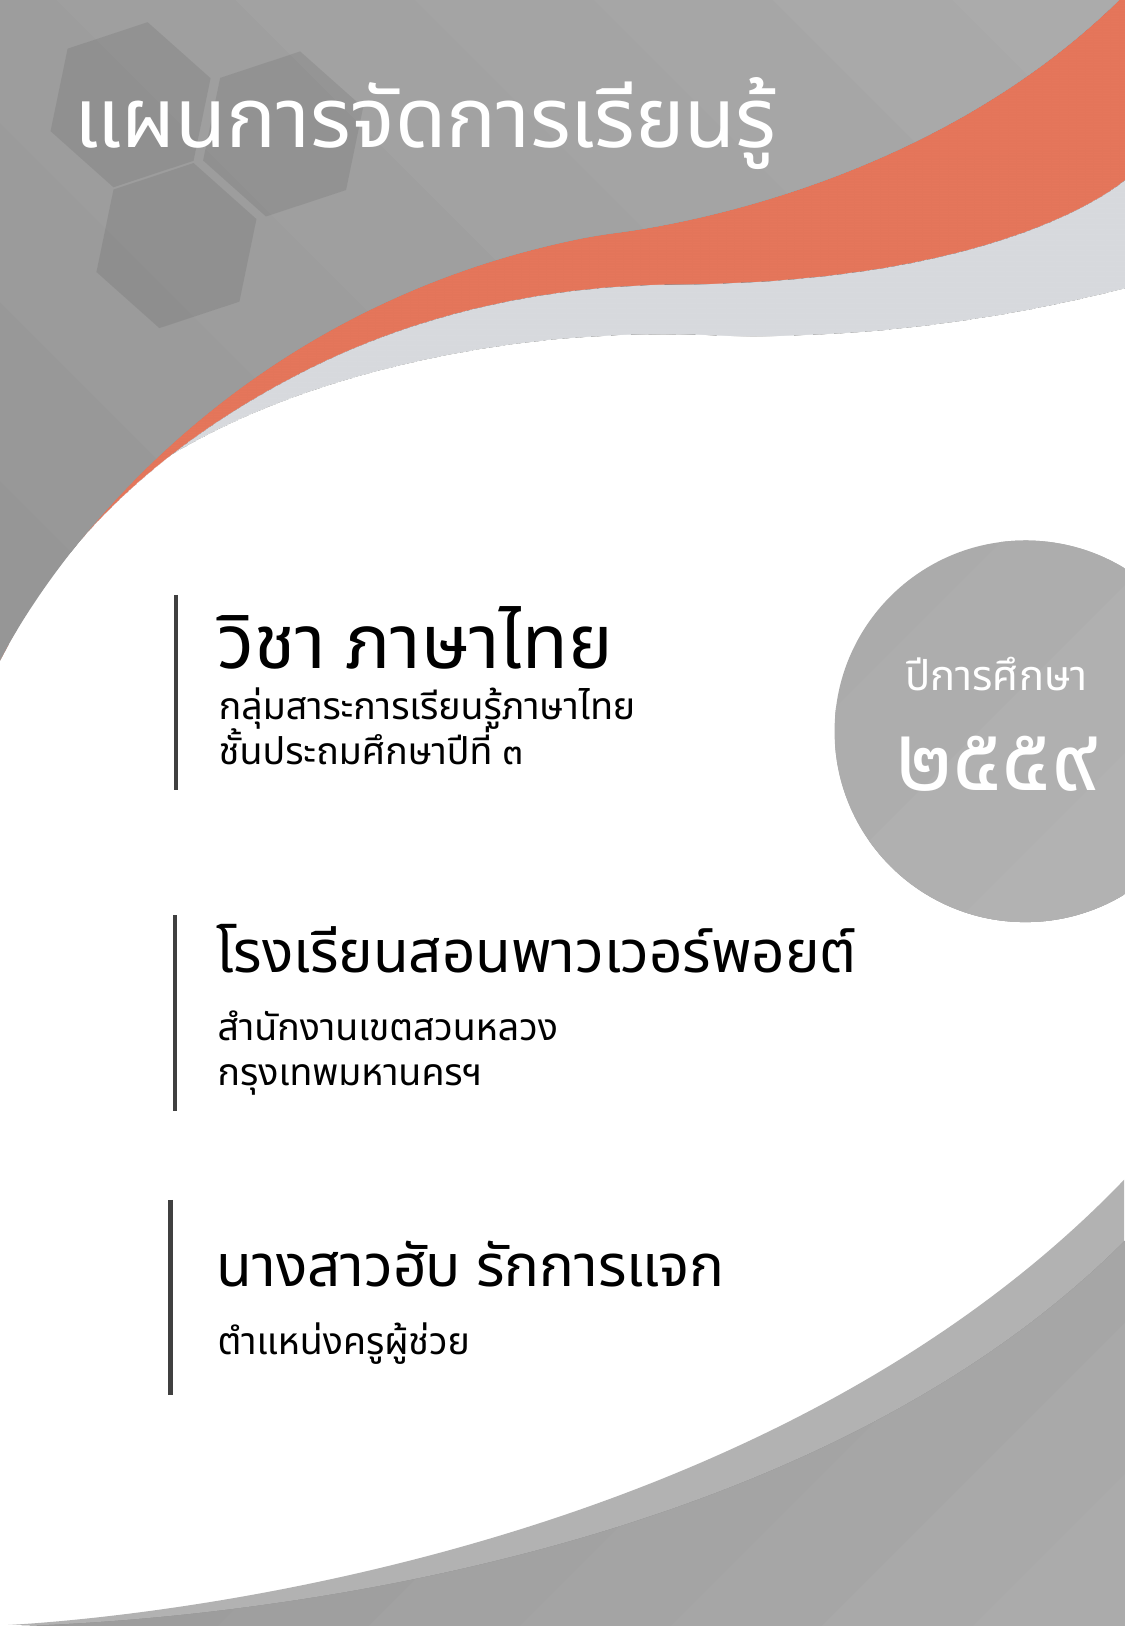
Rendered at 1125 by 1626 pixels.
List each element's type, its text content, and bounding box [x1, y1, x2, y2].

text_box ตำแหน่งครูผู้ช่วย [203, 1309, 787, 1369]
text_box ปีการศึกษา ๒๕๕๙ [813, 661, 1125, 817]
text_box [50, 22, 363, 328]
picture [0, 0, 1125, 661]
text_box วิชา ภาษาไทย [203, 661, 787, 692]
text_box [854, 817, 1125, 906]
text_box นางสาวฮับ รักการแจก [201, 1221, 817, 1306]
text_box กลุ่มสาระการเรียนรู้ภาษาไทย ชั้นประถมศึกษาปีที่ ๓ [204, 674, 788, 780]
text_box โรงเรียนสอนพาวเวอร์พอยต์ [201, 906, 1125, 992]
text_box สำนักงานเขตสวนหลวง กรุงเทพมหานครฯ [203, 995, 787, 1100]
text_box [8, 1179, 1125, 1625]
text_box [49, 1240, 1125, 1625]
